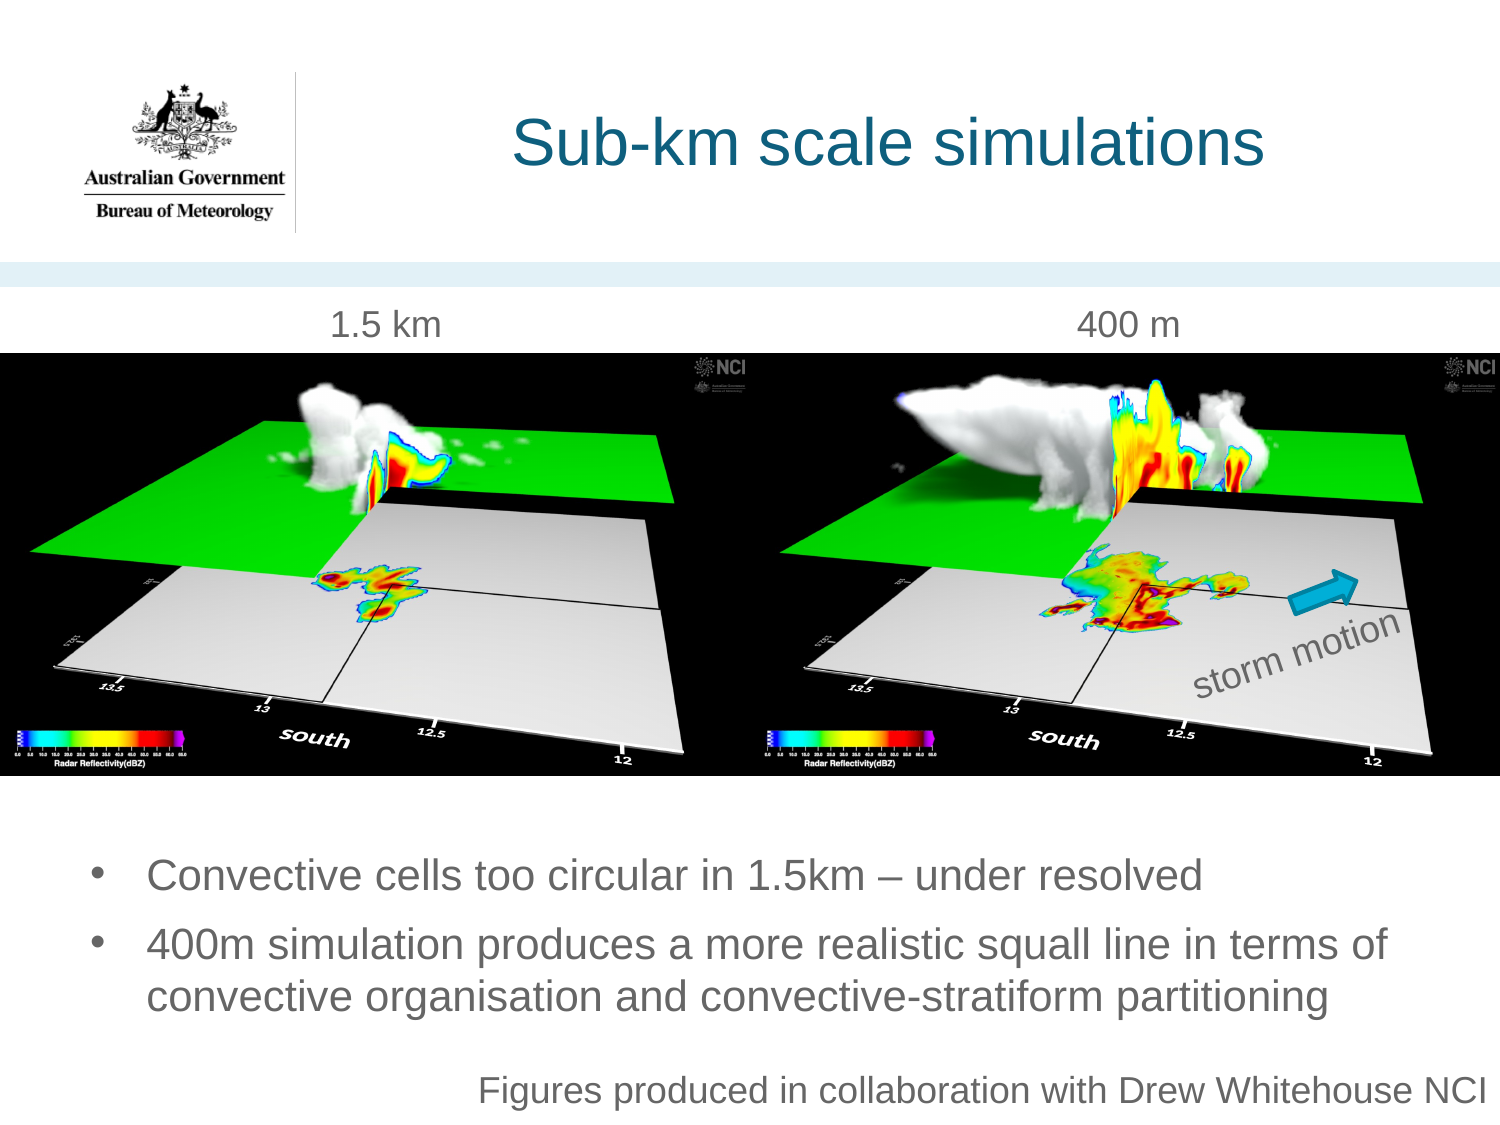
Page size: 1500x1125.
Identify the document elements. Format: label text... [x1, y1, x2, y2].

text_box Figures produced in collaboration with Drew Whitehouse NCI [463, 1058, 1500, 1119]
picture [0, 262, 1500, 287]
title Sub-km scale simulations [315, 45, 1463, 233]
text_box 400 m [1062, 293, 1275, 352]
text_box 1.5 km [315, 293, 528, 352]
picture [75, 72, 296, 233]
picture [0, 353, 1500, 776]
list Convective cells too circular in 1.5km – under resolved 400m simulation produces a more realistic squall line in terms of convective organisation and convective-stratiform partitioning [75, 838, 1448, 1059]
